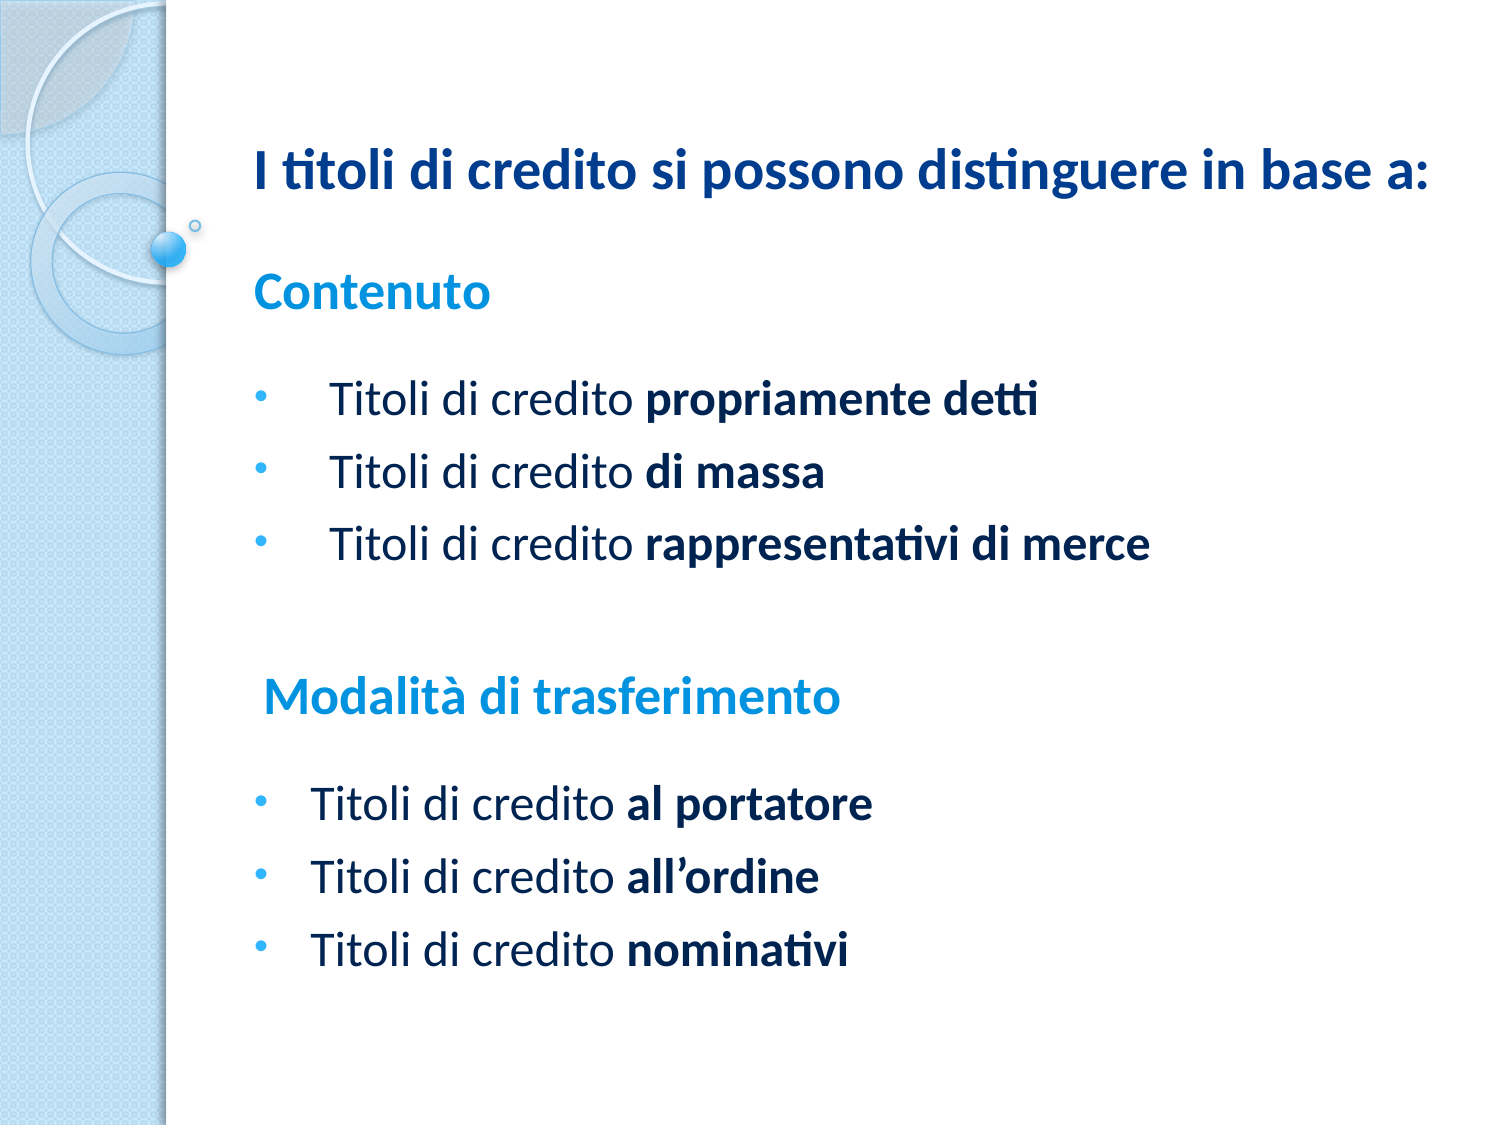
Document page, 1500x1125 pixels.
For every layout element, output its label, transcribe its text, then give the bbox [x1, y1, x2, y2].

title I titoli di credito si possono distinguere in base a: [234, 59, 1450, 209]
subtitle Contenuto Titoli di credito propriamente detti Titoli di credito di massa Titoli di credito rappresentativi di merce Modalità di trasferimento Titoli di credito al portatore Titoli di credito all’ordine Titoli di credito nominativi [234, 255, 1450, 1035]
